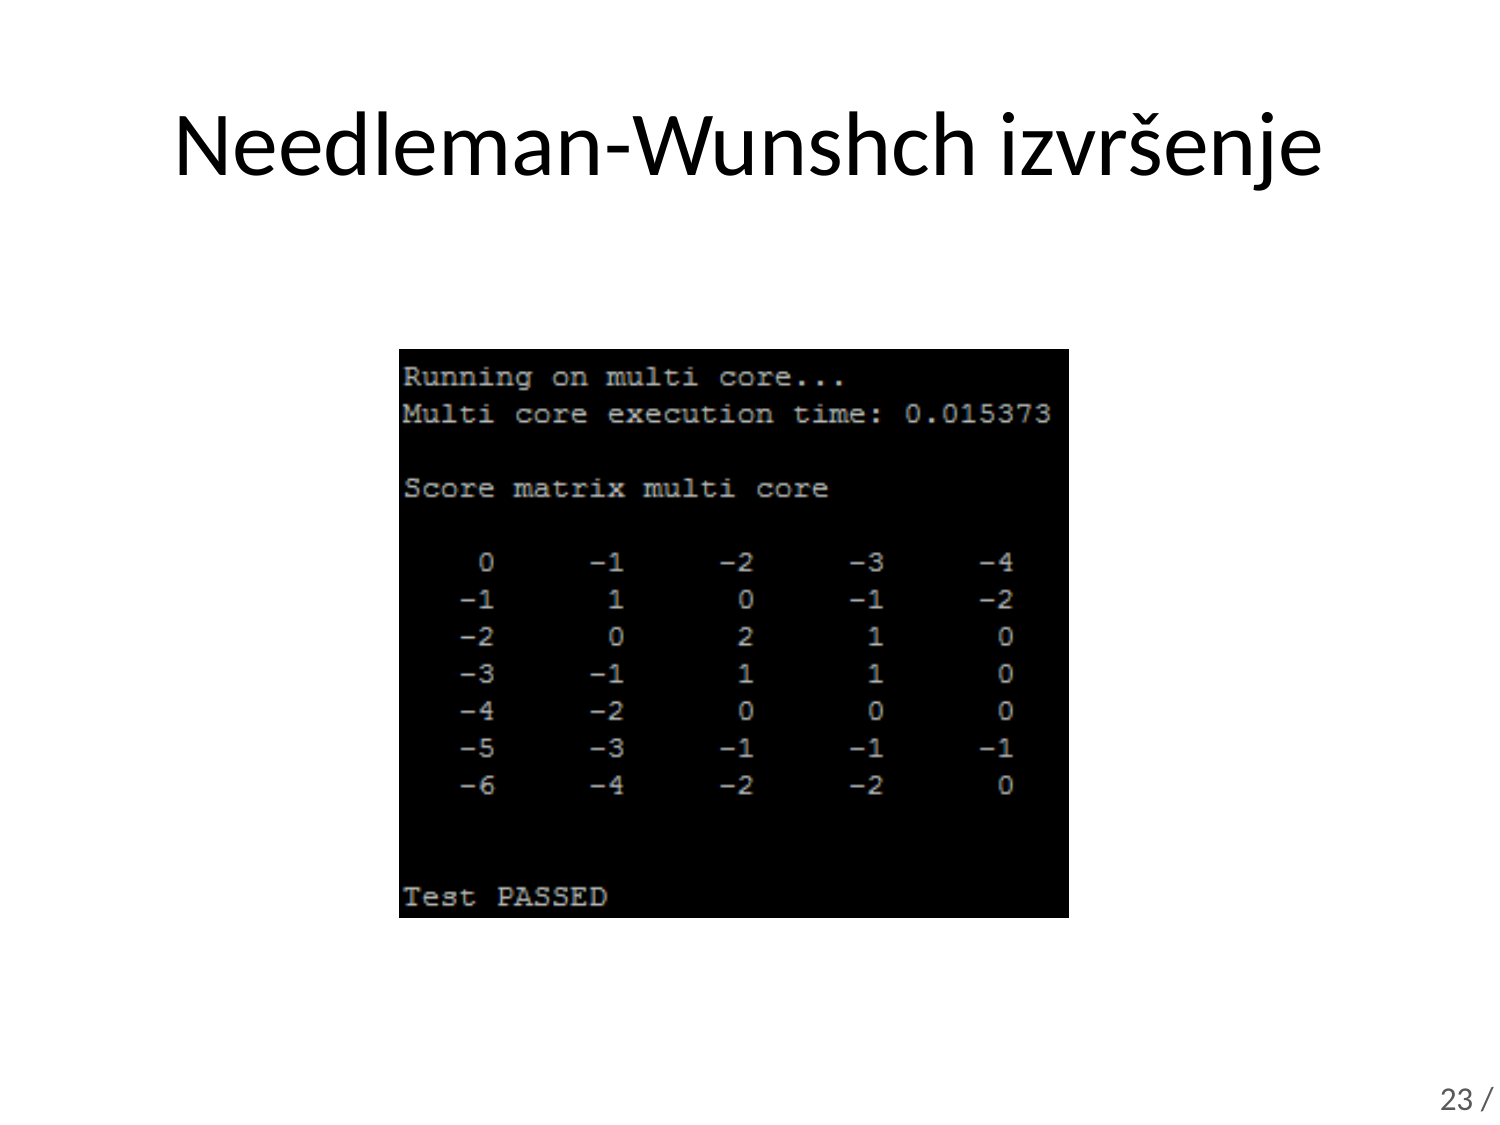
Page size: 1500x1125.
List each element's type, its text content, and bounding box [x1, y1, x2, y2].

title Needleman-Wunshch izvršenje [75, 45, 1425, 233]
picture [399, 349, 1070, 918]
